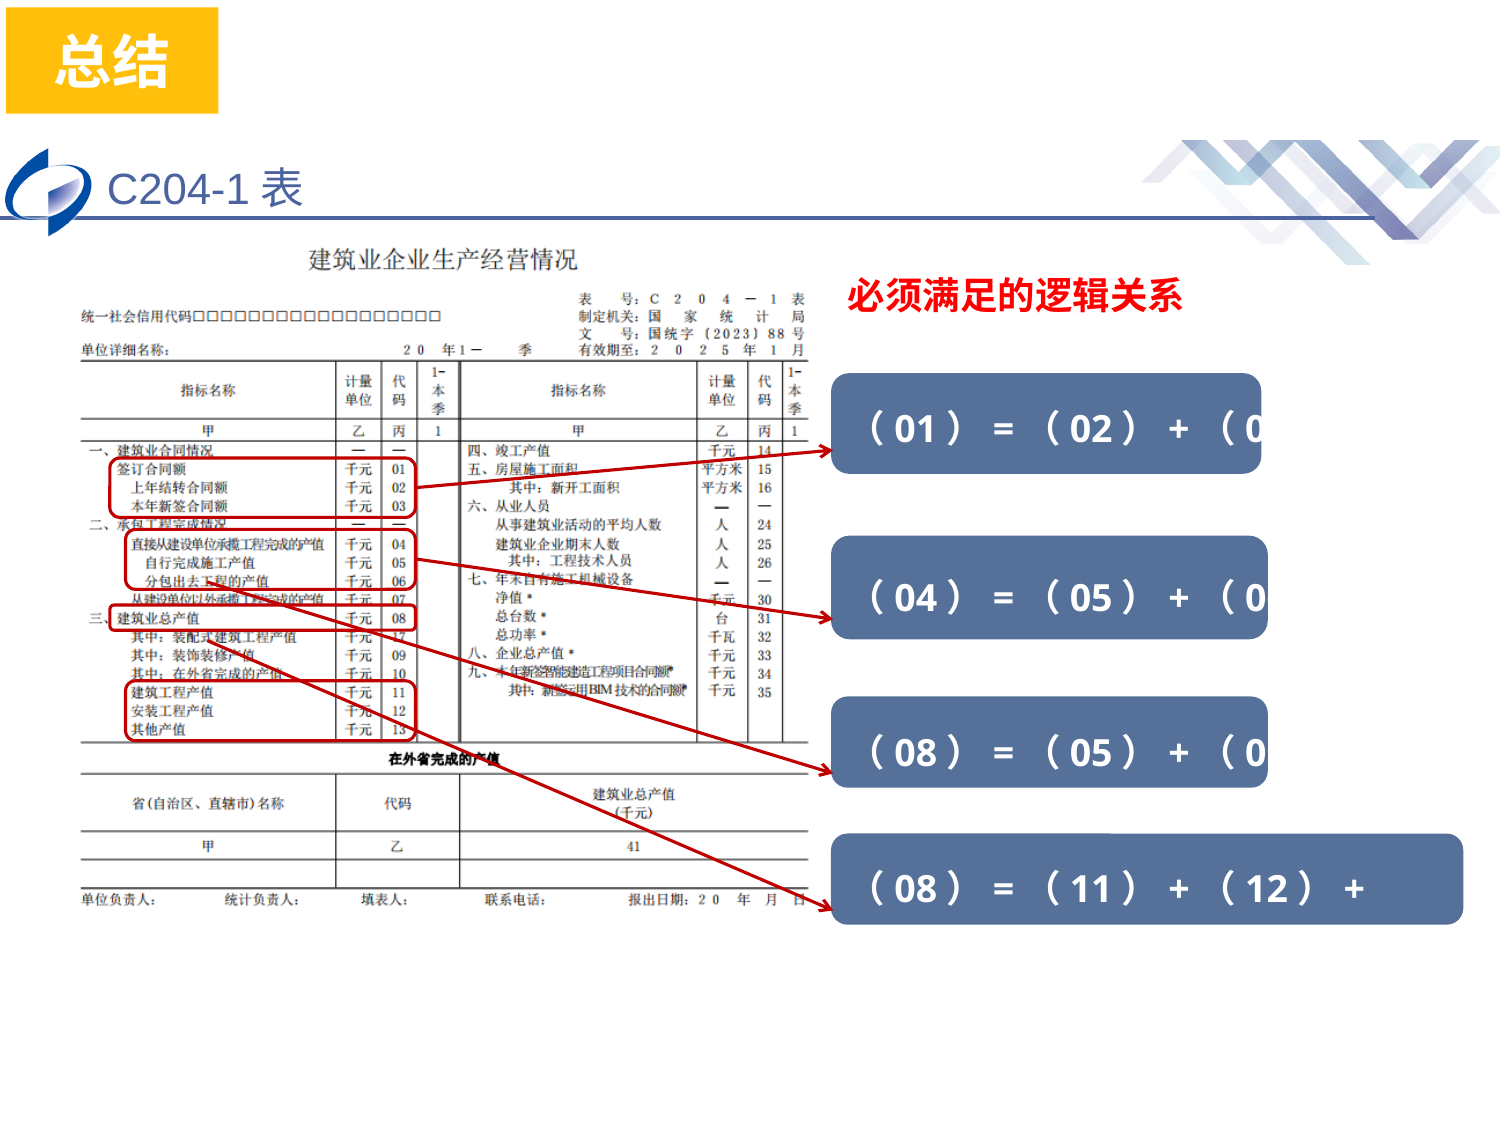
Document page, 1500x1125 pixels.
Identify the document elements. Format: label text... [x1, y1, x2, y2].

text_box （08）=（11）+（12）+（13） [833, 835, 1443, 986]
picture [68, 245, 834, 923]
text_box （01）=（02）+（03） [838, 375, 1330, 525]
text_box [838, 535, 1265, 544]
text_box C204-1表 [92, 127, 598, 217]
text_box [415, 453, 626, 488]
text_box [206, 703, 626, 799]
text_box 必须满足的逻辑关系 [838, 264, 1260, 325]
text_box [415, 558, 834, 587]
text_box （04）=（05）+（06） [838, 544, 1346, 695]
text_box （08）=（05）+（07） [838, 698, 1283, 835]
text_box 总结 [4, 5, 220, 116]
picture [1059, 140, 1500, 265]
text_box [840, 833, 1464, 925]
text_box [206, 581, 626, 696]
picture [3, 147, 93, 237]
